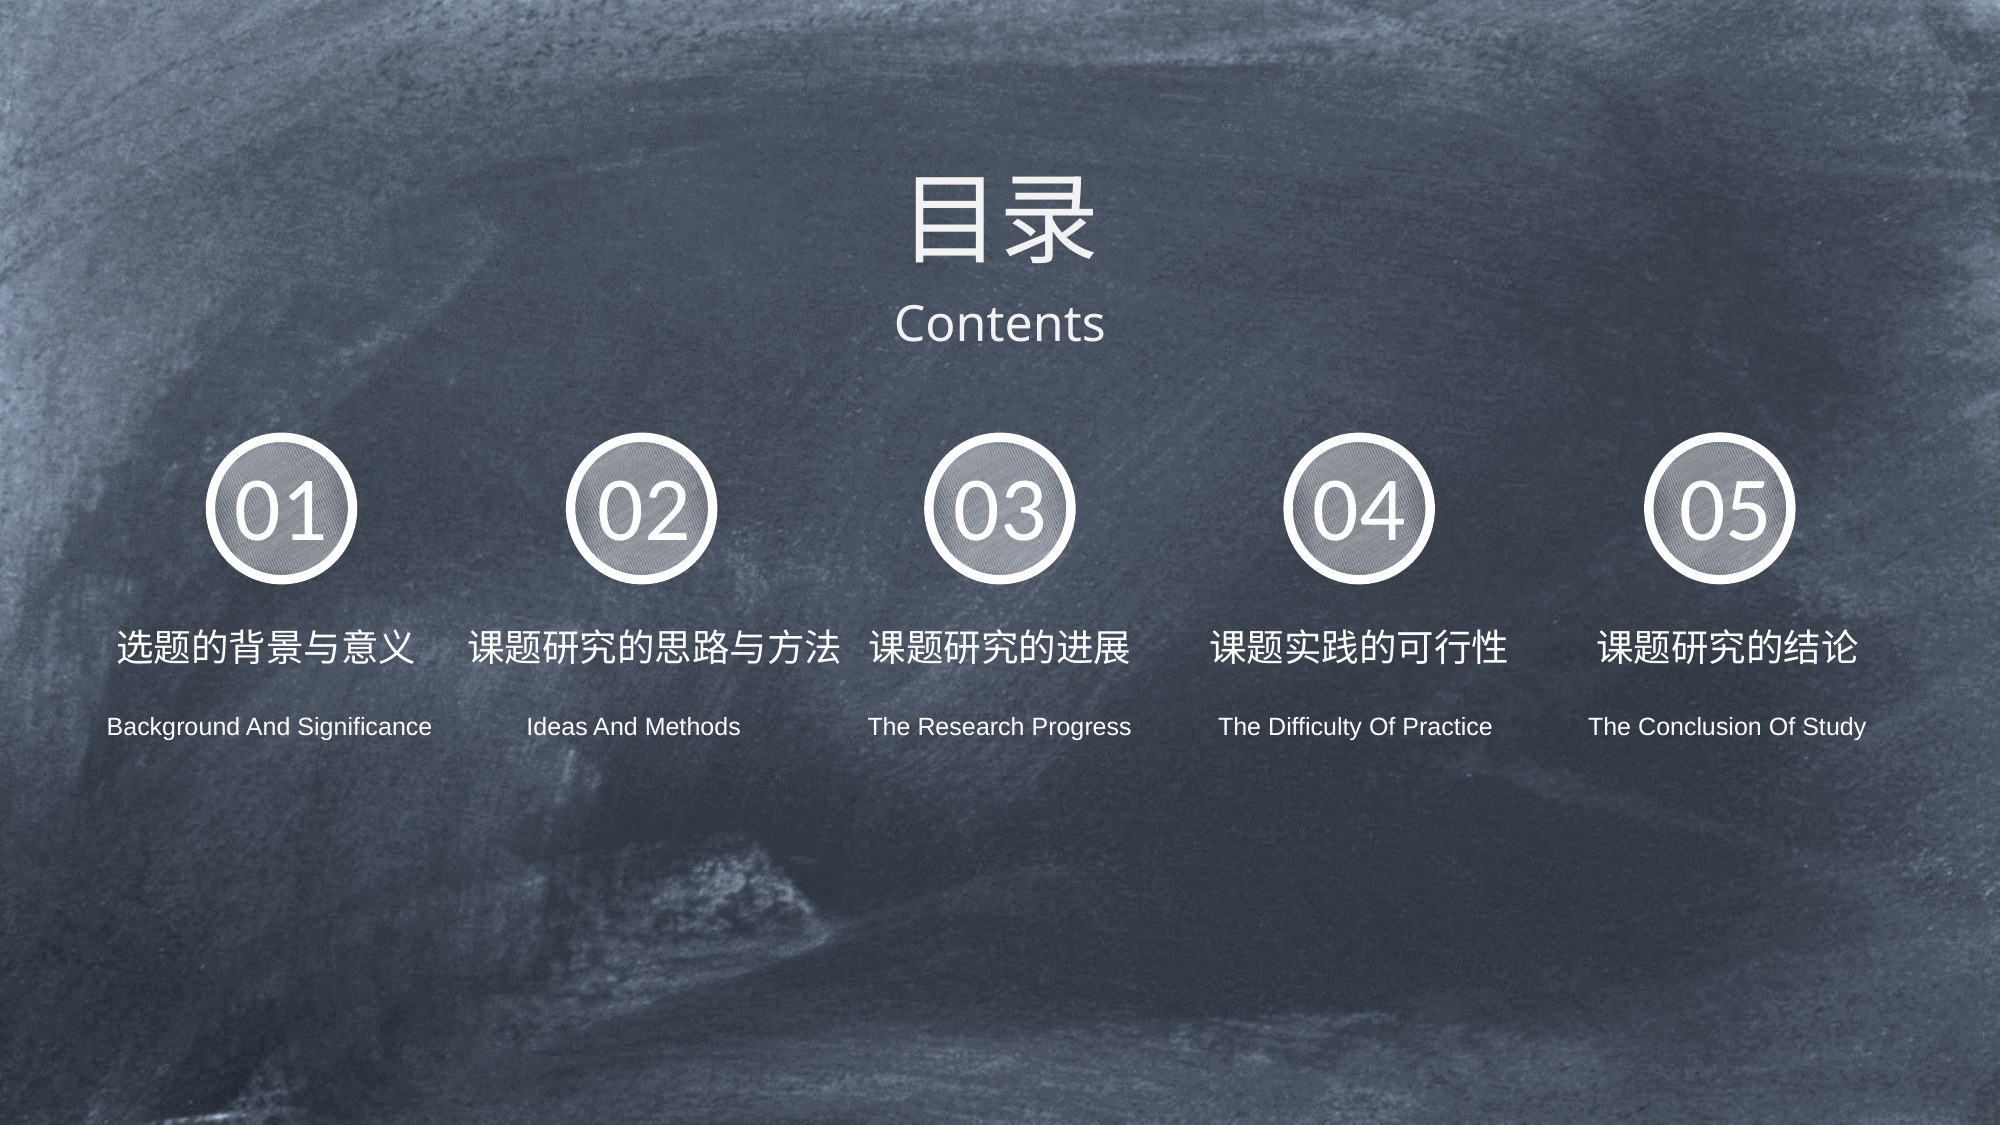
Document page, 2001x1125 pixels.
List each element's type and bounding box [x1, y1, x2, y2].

text_box [814, 147, 1186, 361]
picture [0, 0, 2000, 1125]
